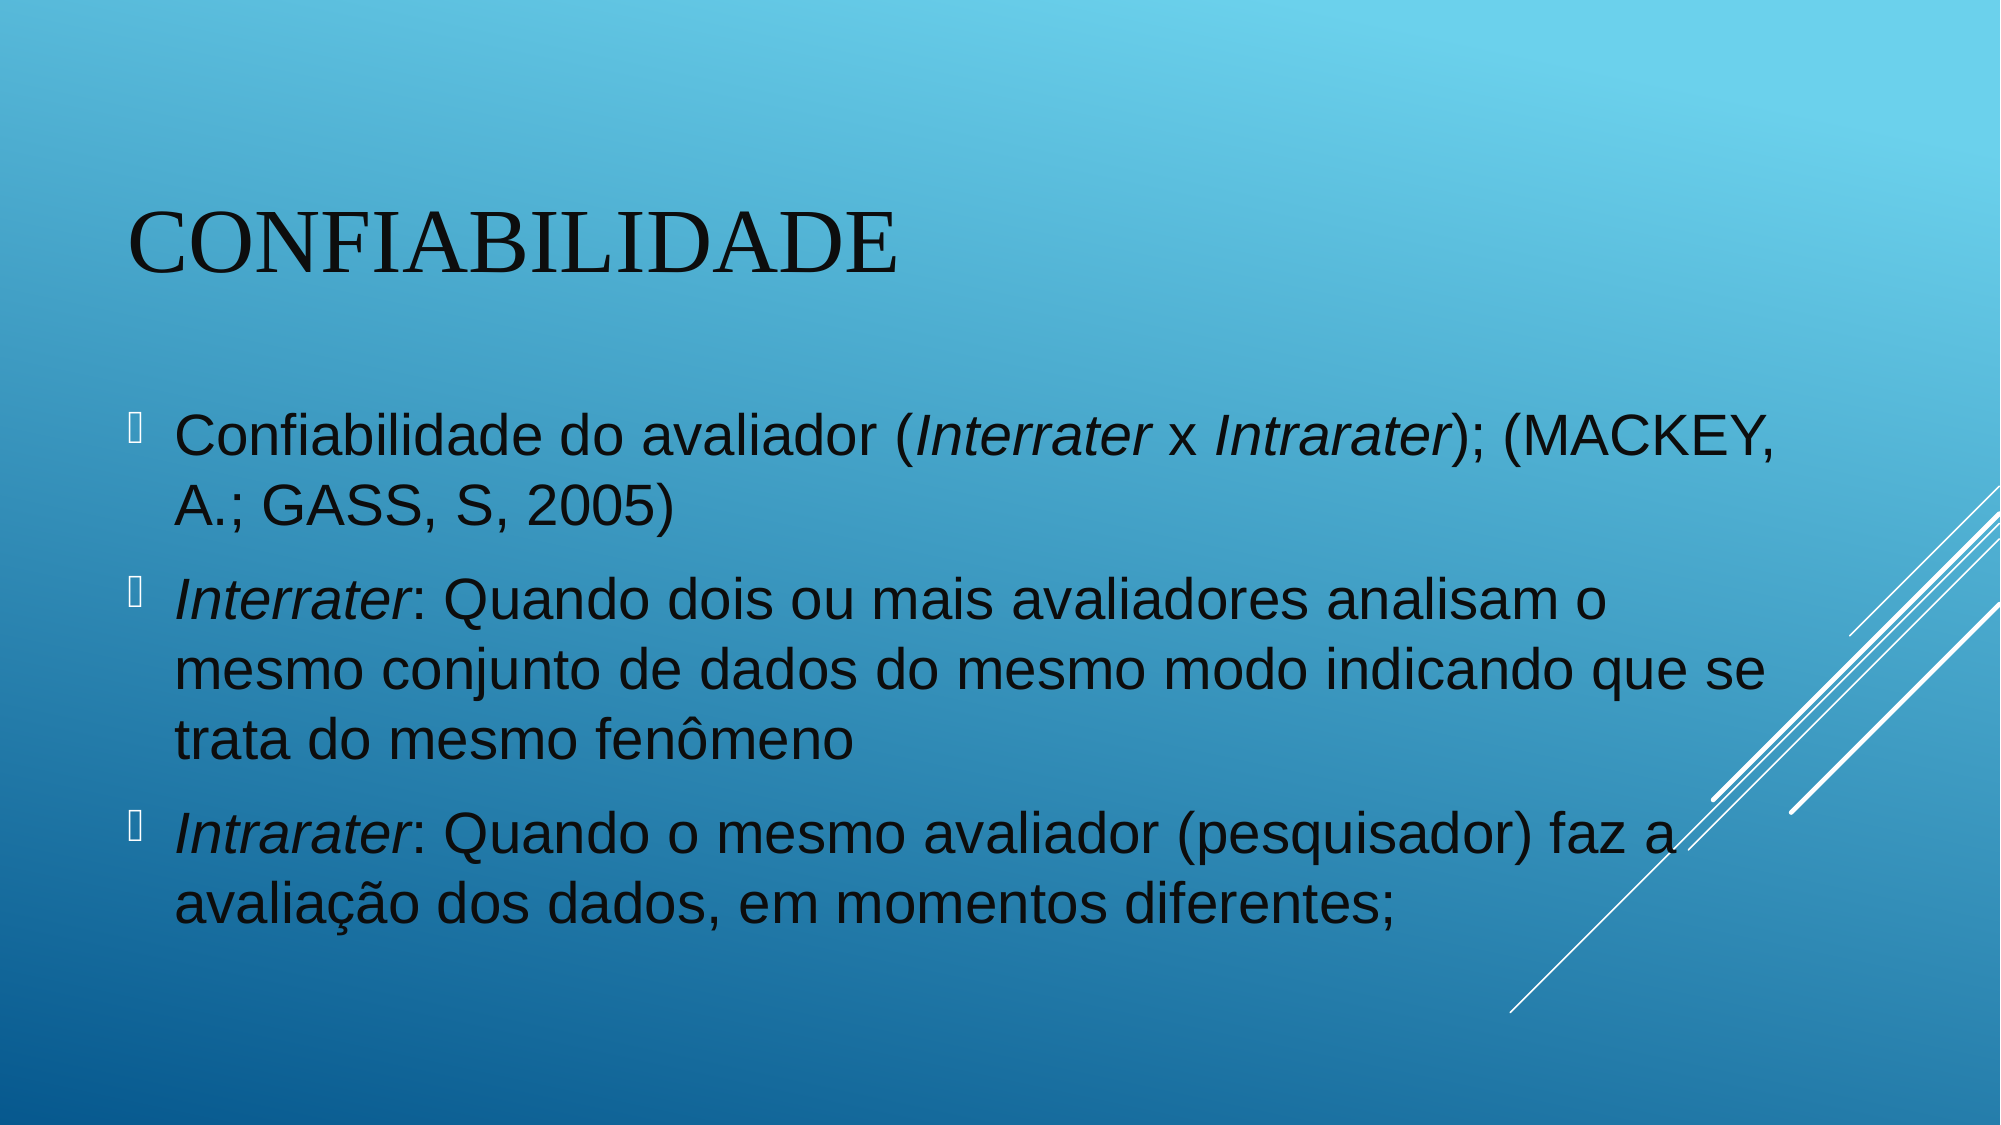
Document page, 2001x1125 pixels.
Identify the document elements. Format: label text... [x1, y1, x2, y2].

title Confiabilidade [112, 112, 1513, 360]
list Confiabilidade do avaliador (Interrater x Intrarater); (MACKEY, A.; GASS, S, 2005) Interrater: Quando dois ou mais avaliadores analisam o mesmo conjunto de dados do mesmo modo indicando que se trata do mesmo fenômeno Intrarater: Quando o mesmo avaliador (pesquisador) faz a avaliação dos dados, em momentos diferentes; [112, 416, 1798, 1010]
